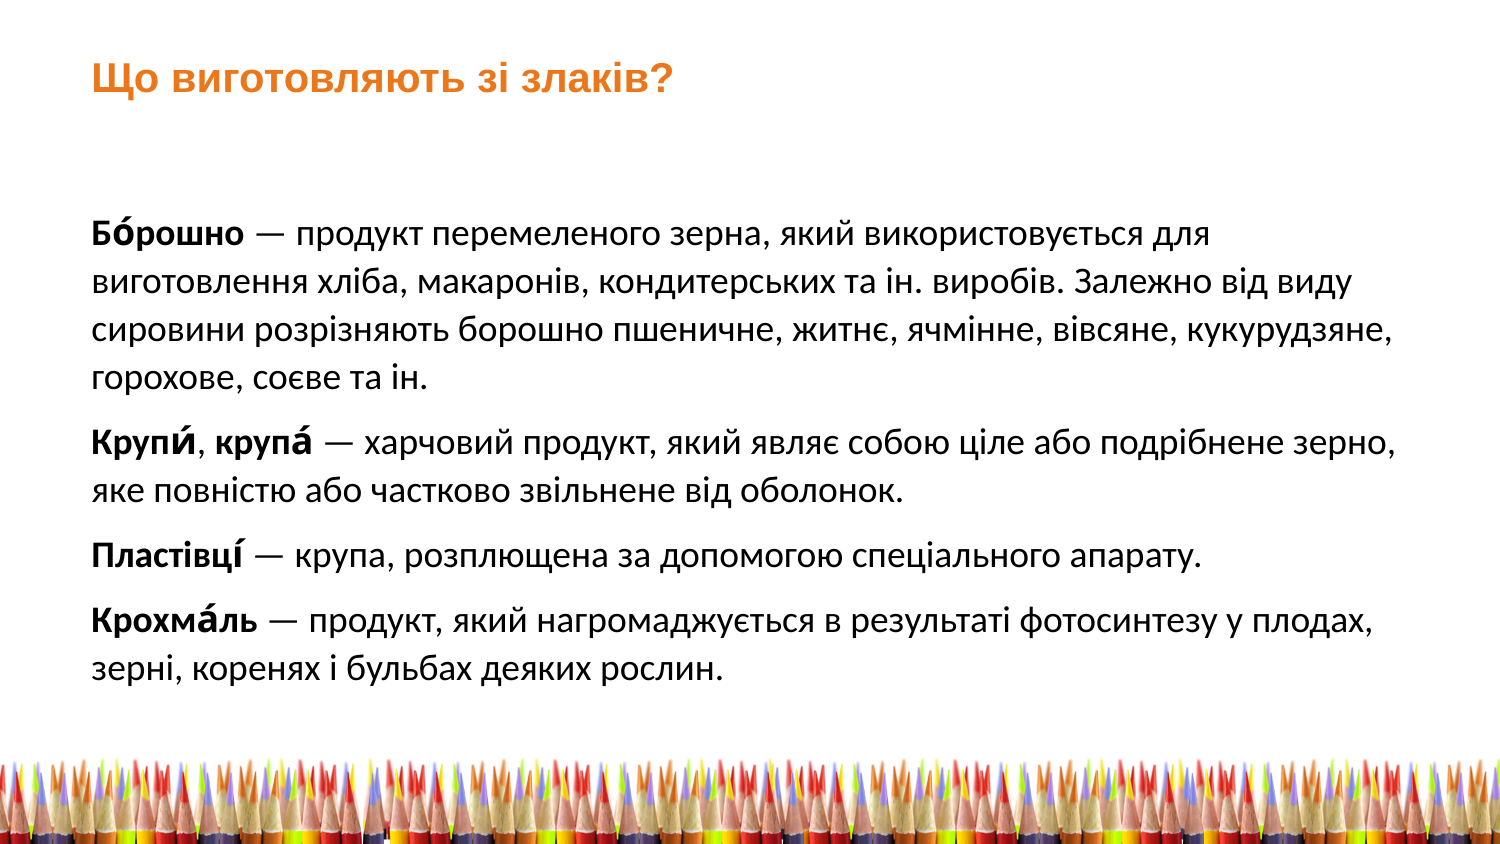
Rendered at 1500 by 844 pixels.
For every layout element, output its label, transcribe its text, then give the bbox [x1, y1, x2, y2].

picture [0, 756, 1500, 844]
text_box Бо́рошно — продукт перемеленого зерна, який використовується для виготовлення хліба, макаронів, кондитерських та ін. виробів. Залежно від виду сировини розрізняють борошно пшеничне, житнє, ячмінне, вівсяне, кукурудзяне, горохове, соєве та ін. Крупи́, крупа́ — харчовий продукт, який являє собою ціле або подрібнене зерно, яке повністю або частково звільнене від оболонок. Пластівці́ — крупа, розплющена за допомогою спеціального апарату. Крохма́ль — продукт, який нагромаджується в результаті фотосинтезу у плодах, зерні, коренях і бульбах деяких рослин. [76, 197, 1436, 696]
text_box Що виготовляють зі злаків? [76, 43, 727, 109]
